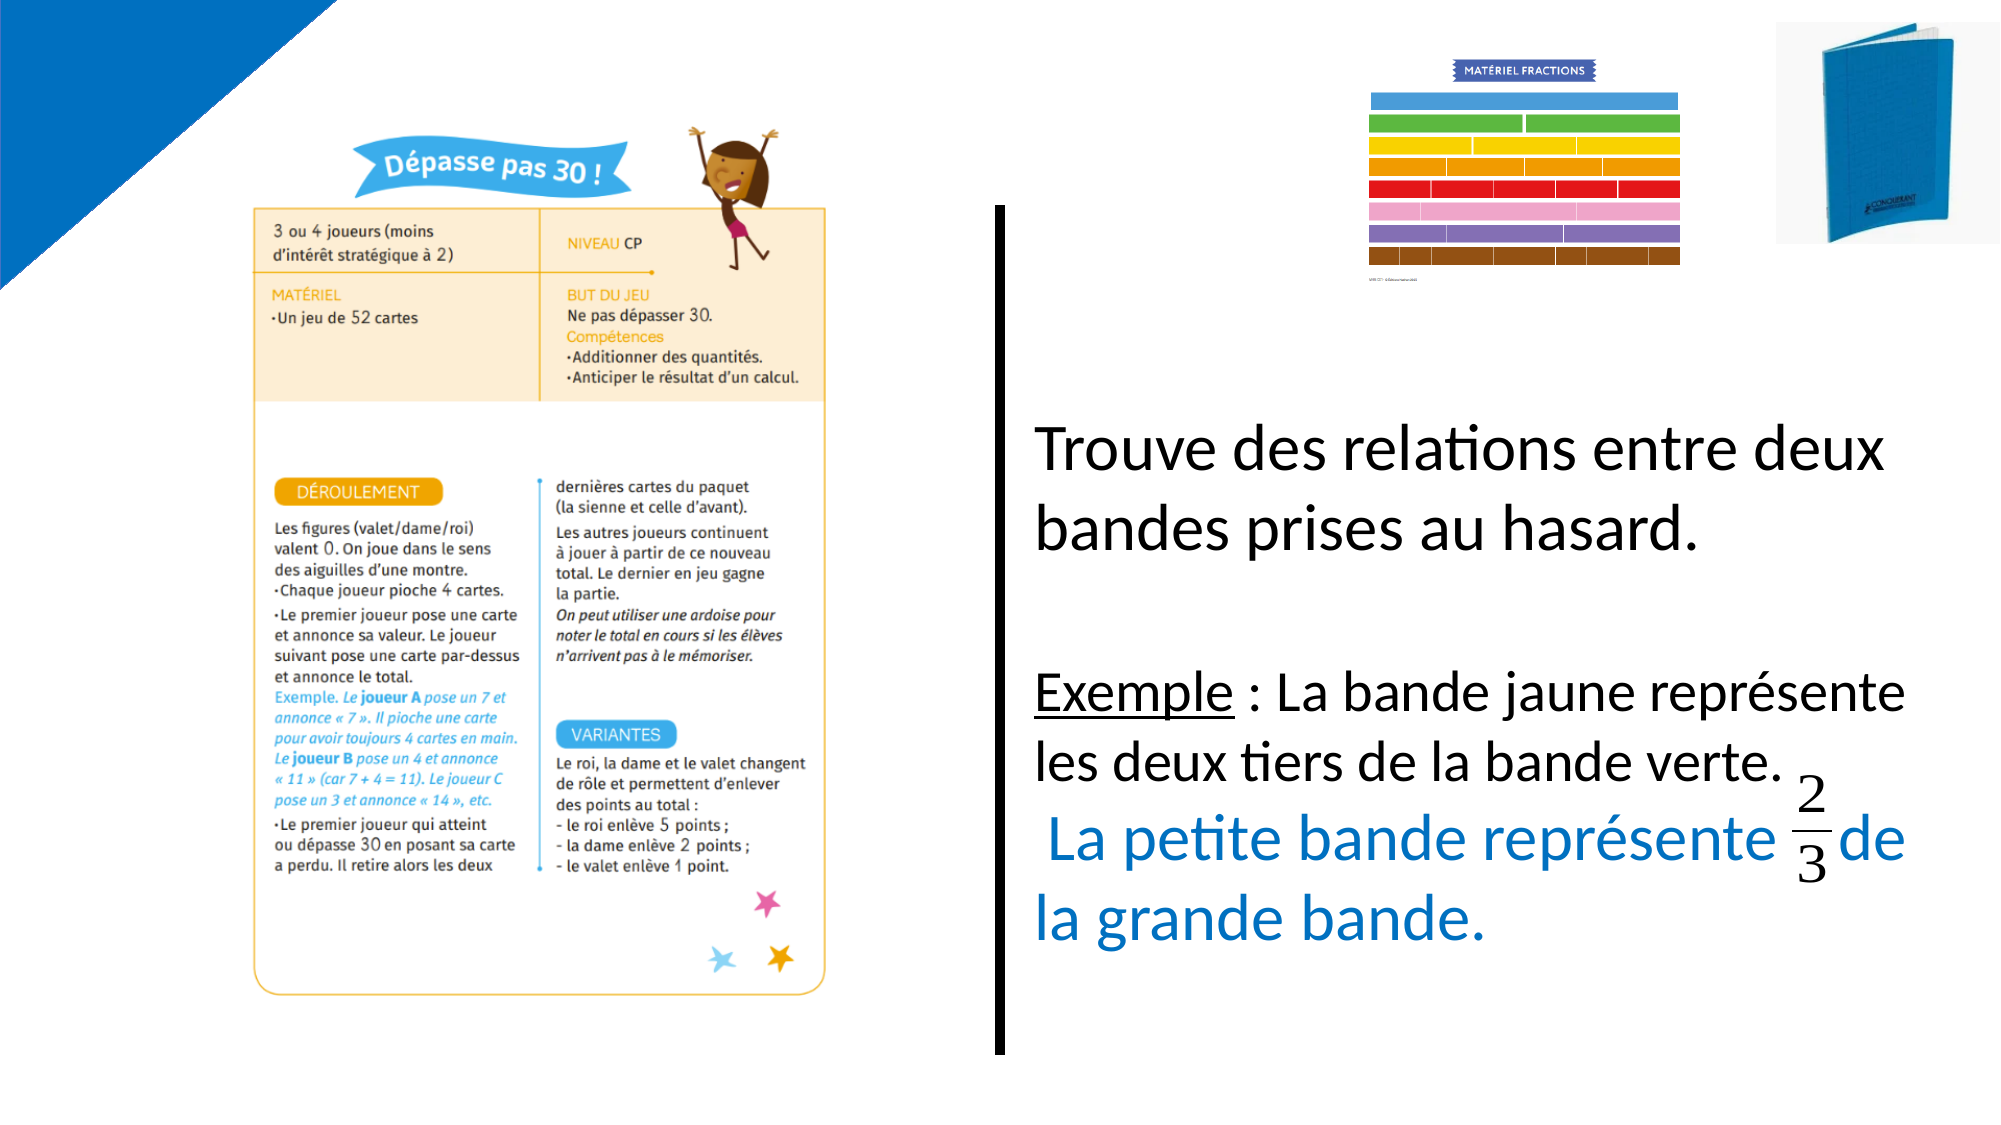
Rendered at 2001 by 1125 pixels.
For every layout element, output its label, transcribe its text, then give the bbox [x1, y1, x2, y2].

picture [238, 122, 834, 1003]
text_box [0, 0, 337, 290]
picture [1776, 22, 2000, 244]
text_box Trouve des relations entre deux bandes prises au hasard. Exemple : La bande jaune représente les deux tiers de la bande verte. La petite bande représente de la grande bande. [1019, 396, 1945, 961]
picture [1352, 46, 1690, 286]
